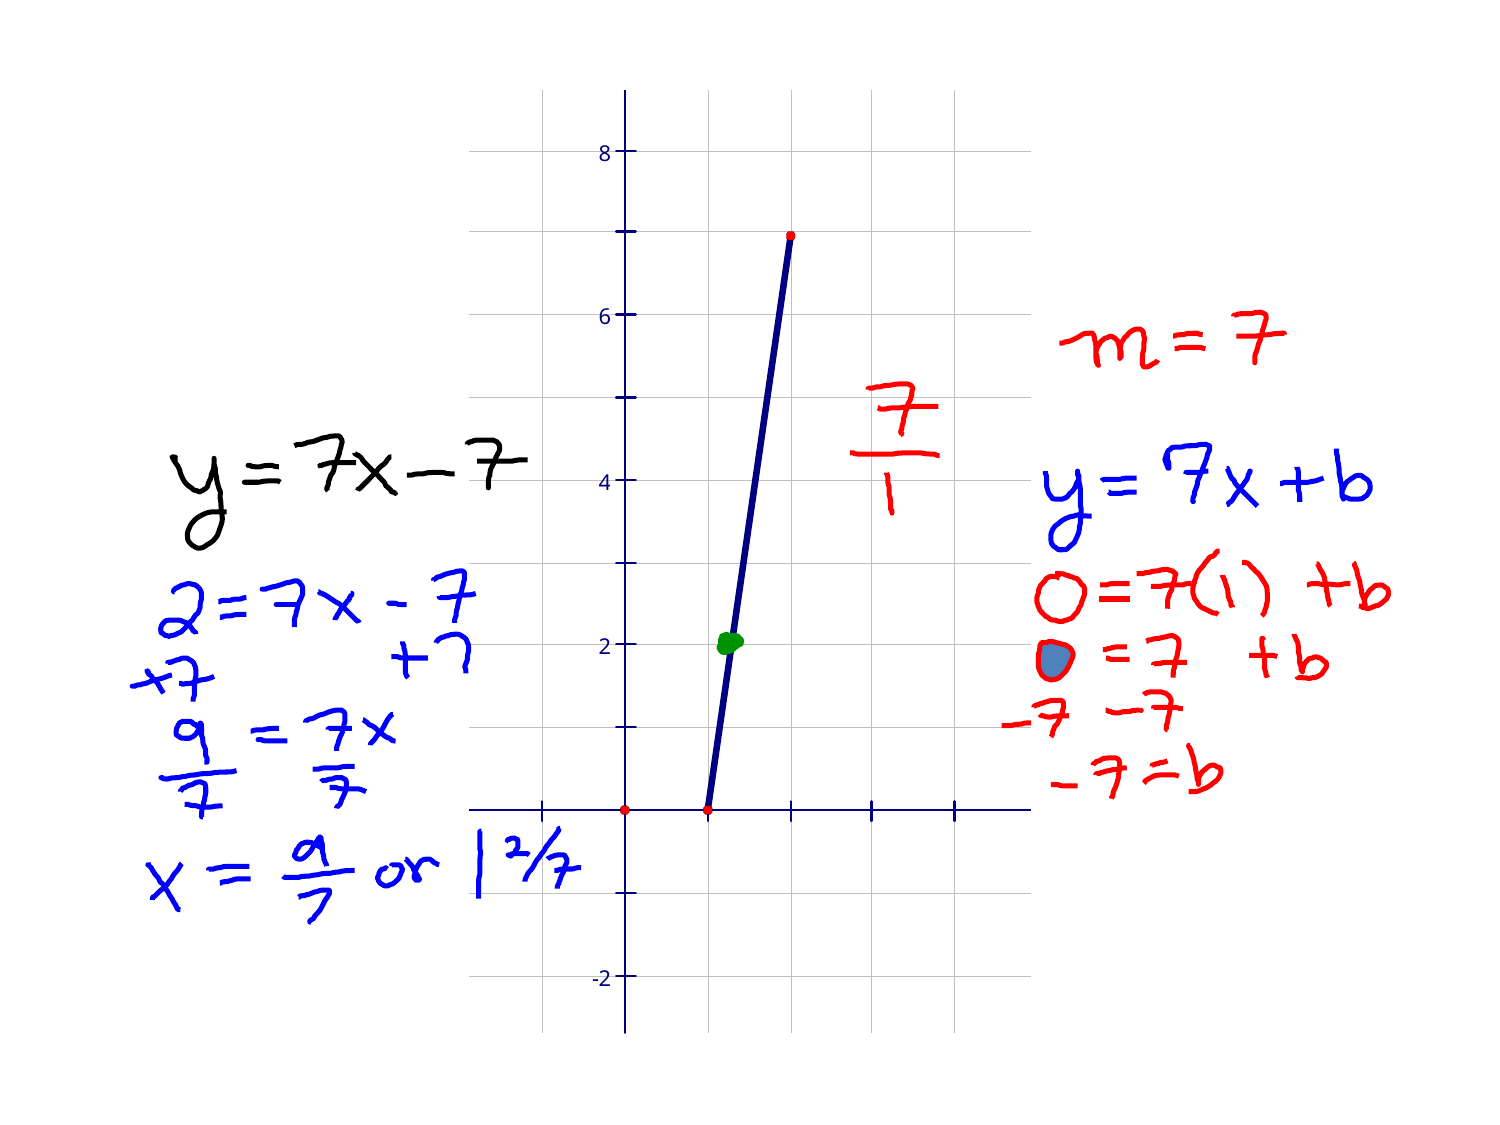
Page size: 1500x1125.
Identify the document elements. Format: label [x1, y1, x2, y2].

text_box [1187, 744, 1222, 793]
text_box [1102, 646, 1127, 651]
text_box [1236, 332, 1286, 337]
text_box [1095, 767, 1127, 775]
text_box [1152, 661, 1188, 666]
text_box [354, 452, 375, 473]
text_box [1146, 634, 1180, 662]
text_box [1152, 706, 1184, 710]
text_box [406, 471, 455, 476]
text_box [243, 480, 281, 484]
text_box [1151, 760, 1168, 767]
text_box [1044, 470, 1092, 551]
text_box [1261, 637, 1269, 678]
text_box [1100, 582, 1130, 586]
text_box [1226, 467, 1240, 488]
text_box [1297, 484, 1301, 502]
text_box [1098, 770, 1121, 799]
text_box [1108, 491, 1137, 495]
text_box [1143, 774, 1180, 784]
text_box [1163, 664, 1176, 678]
text_box [1059, 328, 1159, 368]
text_box [1174, 346, 1206, 350]
text_box [1293, 634, 1328, 680]
text_box [1280, 477, 1324, 485]
text_box [1241, 488, 1259, 507]
text_box [1221, 575, 1234, 608]
text_box [1323, 586, 1332, 607]
text_box [318, 461, 357, 468]
text_box [1136, 568, 1177, 609]
text_box [376, 473, 397, 494]
text_box [294, 435, 343, 492]
text_box [1039, 713, 1070, 718]
text_box [1335, 448, 1371, 500]
text_box [356, 456, 392, 491]
text_box [1243, 337, 1262, 364]
text_box [1150, 582, 1192, 588]
picture [468, 89, 1032, 1036]
text_box [1192, 550, 1220, 616]
text_box [1164, 443, 1211, 500]
text_box [131, 570, 582, 923]
text_box [1173, 332, 1203, 337]
text_box [1265, 654, 1278, 658]
text_box [1316, 563, 1327, 583]
text_box [1232, 311, 1267, 335]
text_box [1036, 699, 1065, 738]
text_box [1352, 561, 1390, 610]
text_box [1105, 657, 1130, 661]
text_box [1101, 477, 1137, 482]
text_box [1036, 639, 1076, 683]
text_box [1226, 470, 1252, 506]
text_box [1036, 572, 1086, 623]
text_box [1105, 709, 1138, 714]
text_box [1050, 783, 1078, 787]
text_box [1242, 561, 1269, 617]
text_box [1092, 757, 1121, 772]
text_box [1306, 582, 1351, 586]
text_box [1153, 709, 1172, 731]
text_box [1143, 691, 1172, 707]
text_box [1296, 466, 1300, 481]
text_box [247, 464, 279, 468]
text_box [1185, 470, 1209, 474]
text_box [171, 456, 227, 549]
